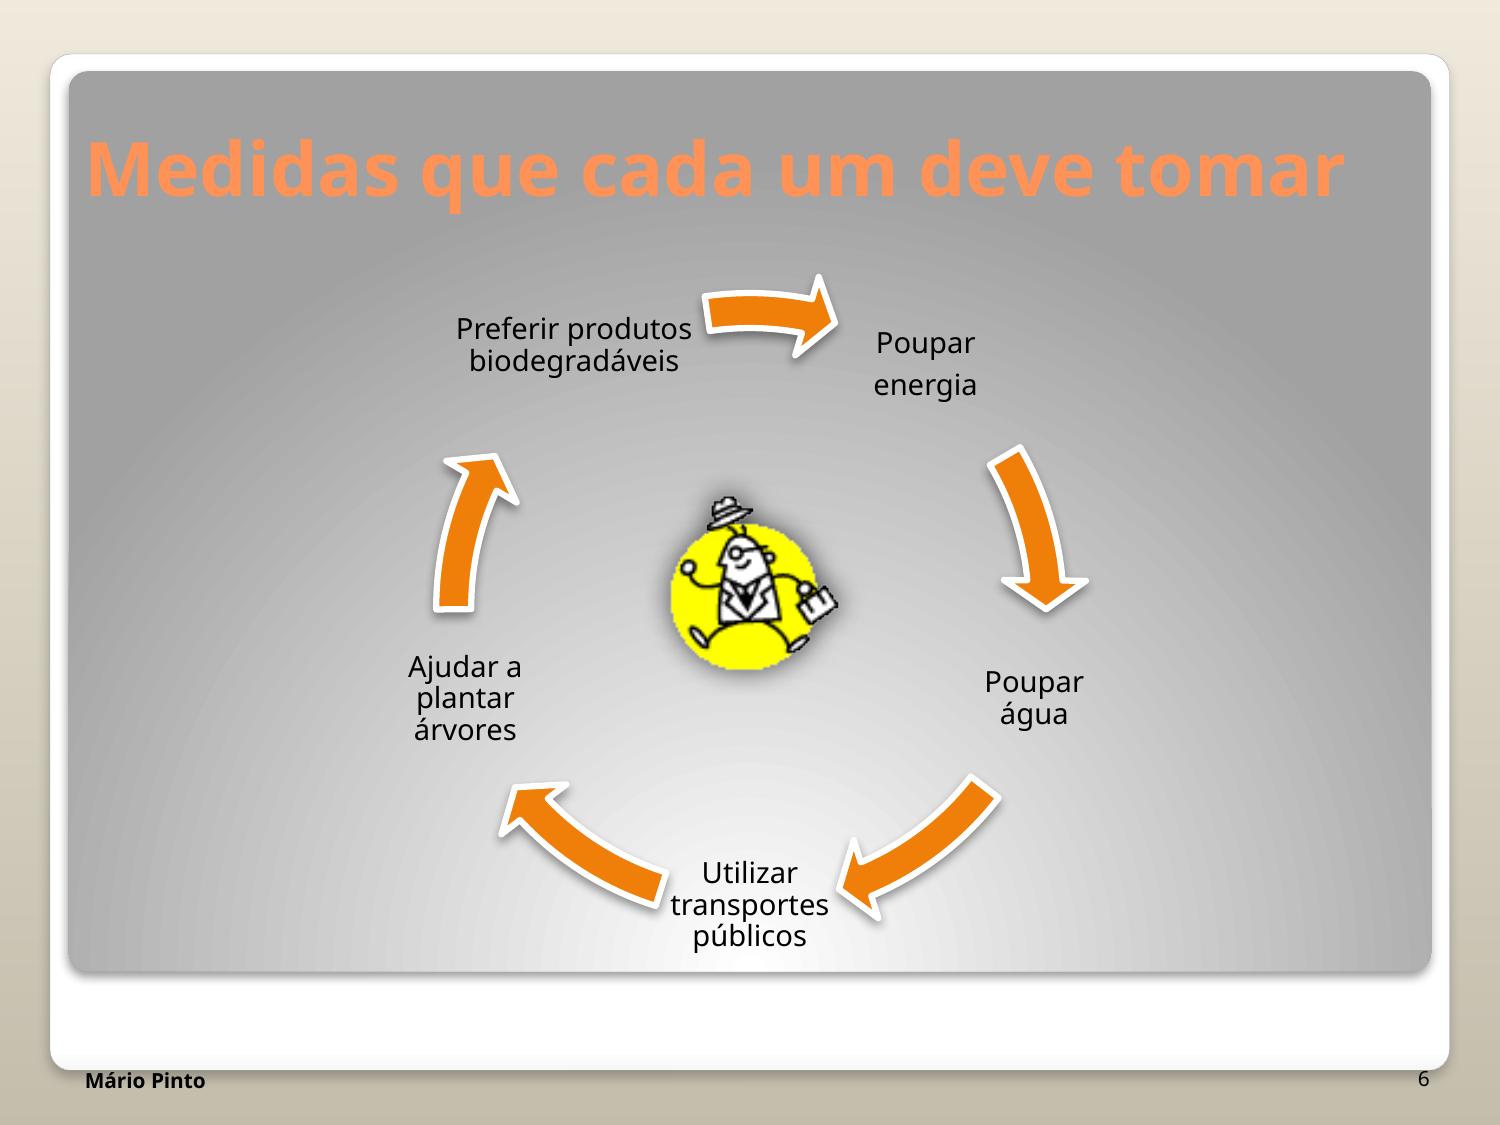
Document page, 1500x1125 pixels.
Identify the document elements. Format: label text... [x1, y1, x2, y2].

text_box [175, 269, 1325, 997]
slide_number 6 [1369, 1041, 1445, 1102]
picture [667, 491, 844, 690]
title Medidas que cada um deve tomar [70, 46, 1413, 220]
footer Mário Pinto [70, 1042, 446, 1103]
